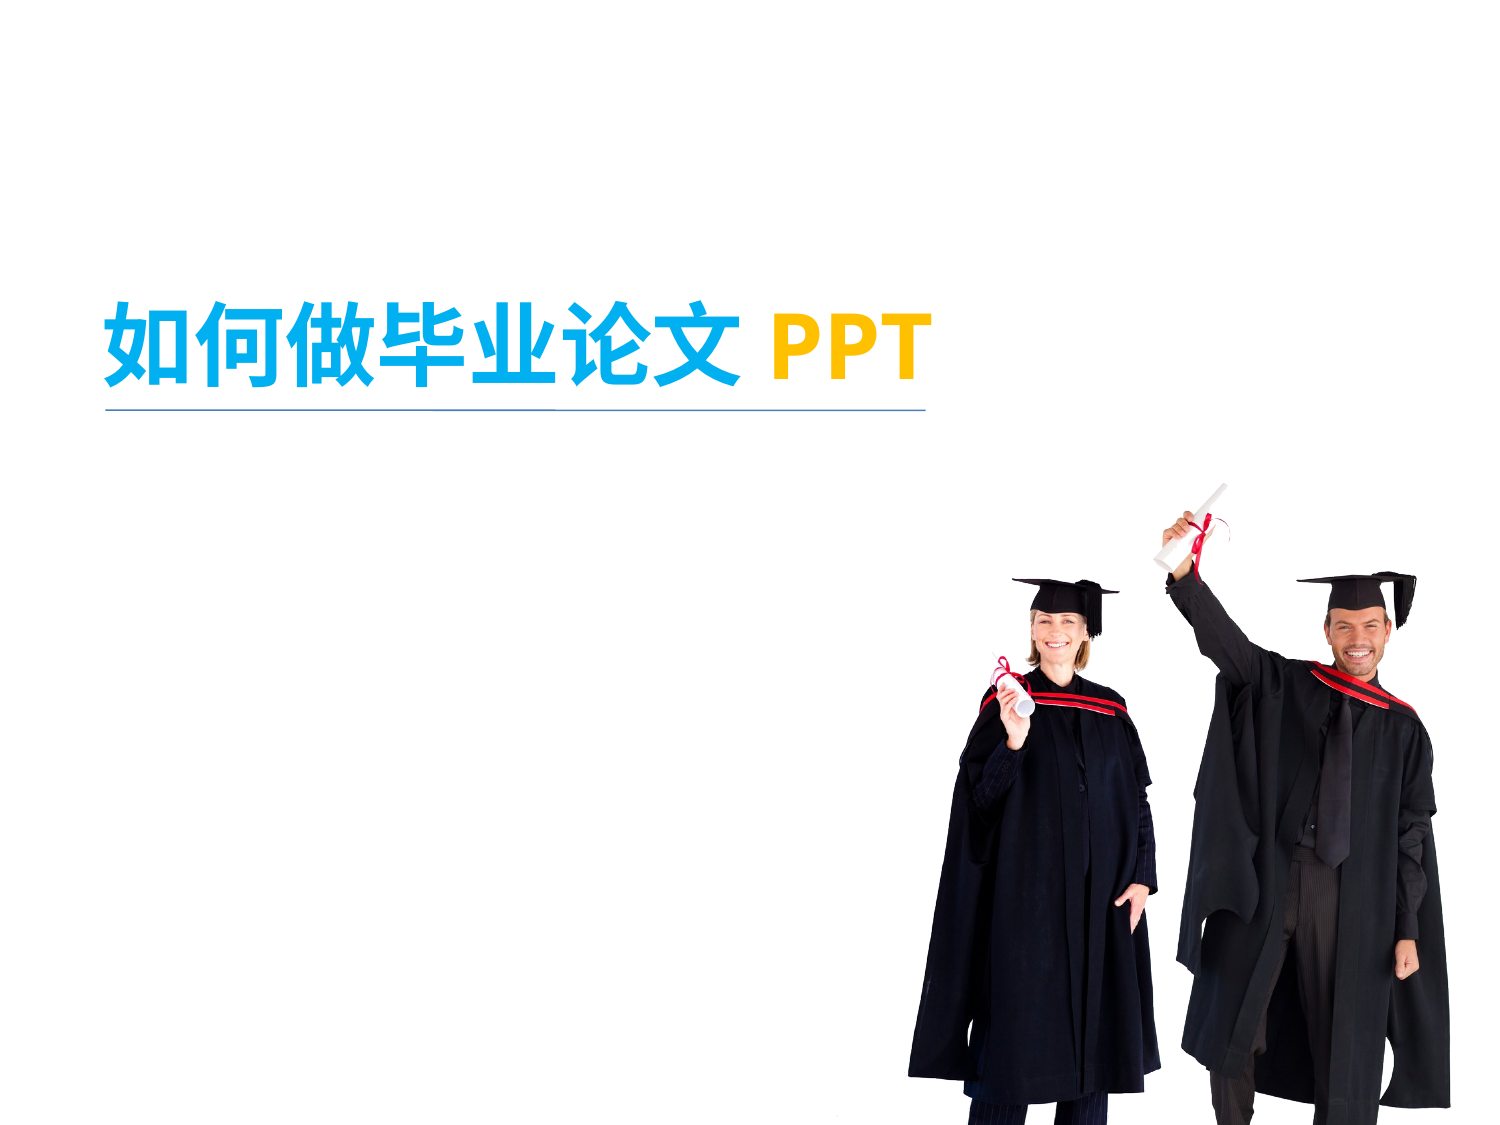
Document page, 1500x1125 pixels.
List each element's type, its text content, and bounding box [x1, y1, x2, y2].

picture [832, 468, 1500, 1125]
title 如何做毕业论文PPT [58, 222, 978, 464]
